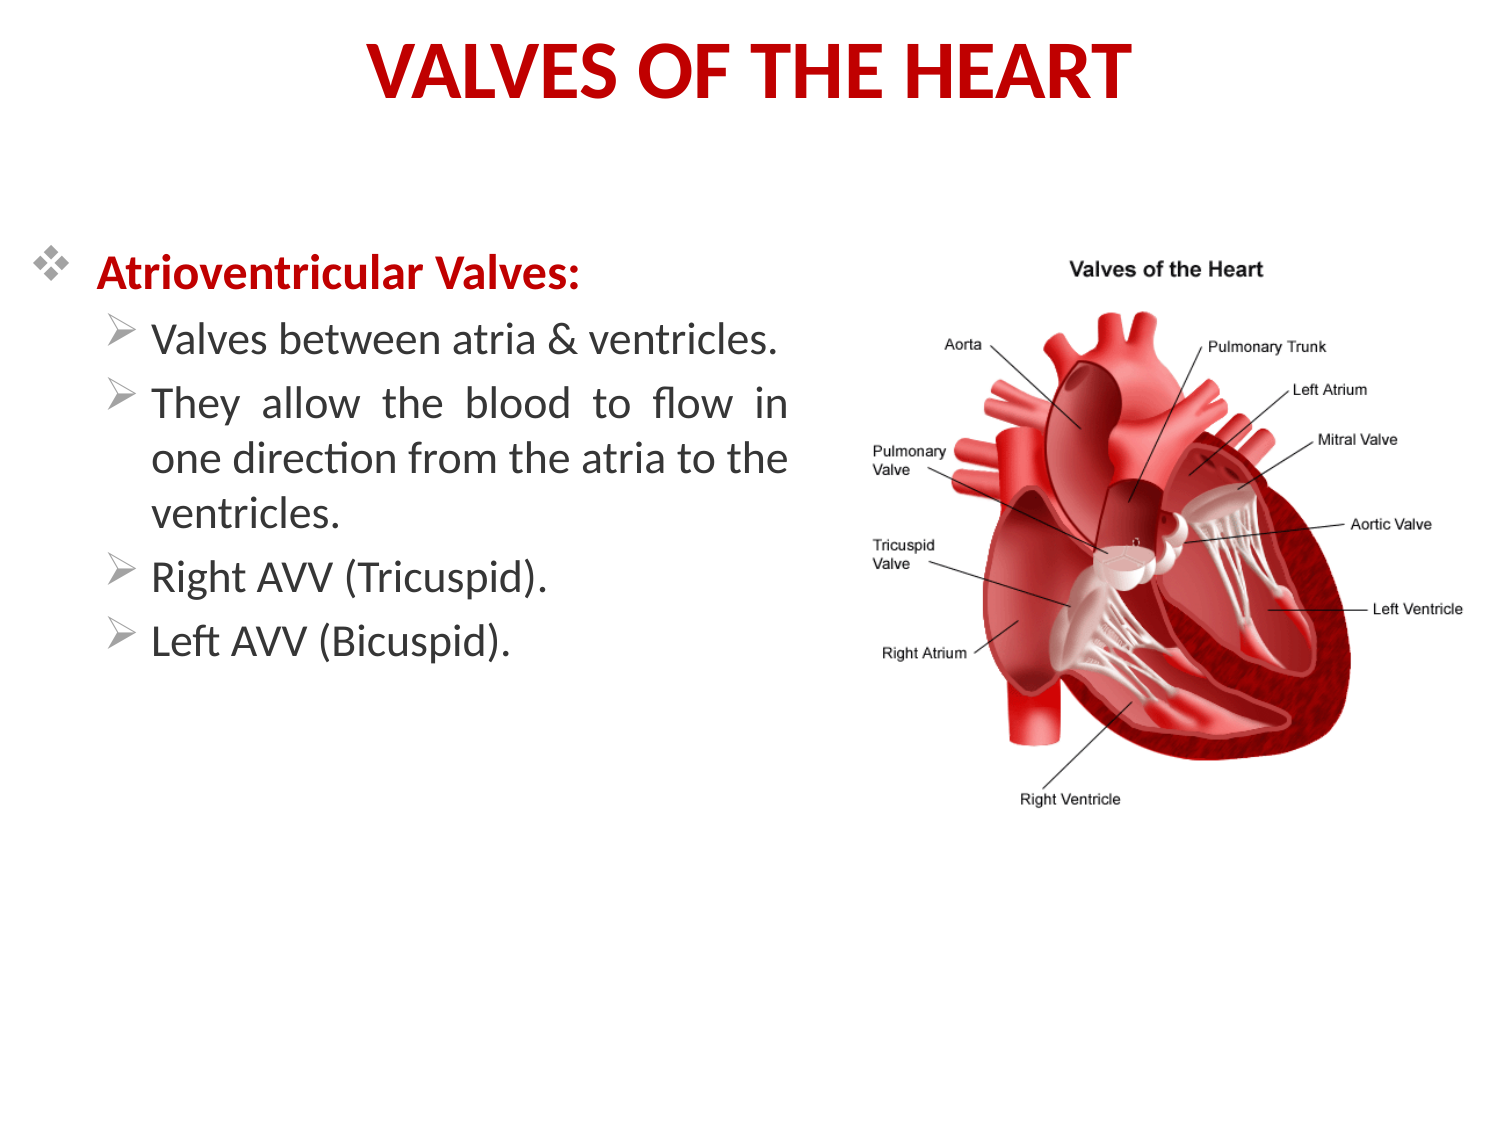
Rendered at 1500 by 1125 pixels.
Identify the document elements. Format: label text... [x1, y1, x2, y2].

text_box VALVES OF THE HEART [0, 8, 1500, 130]
list Atrioventricular Valves: Valves between atria & ventricles. They allow the blood to flow in one direction from the atria to the ventricles. Right AVV (Tricuspid). Left AVV (Bicuspid). [13, 231, 805, 744]
picture [860, 243, 1475, 858]
